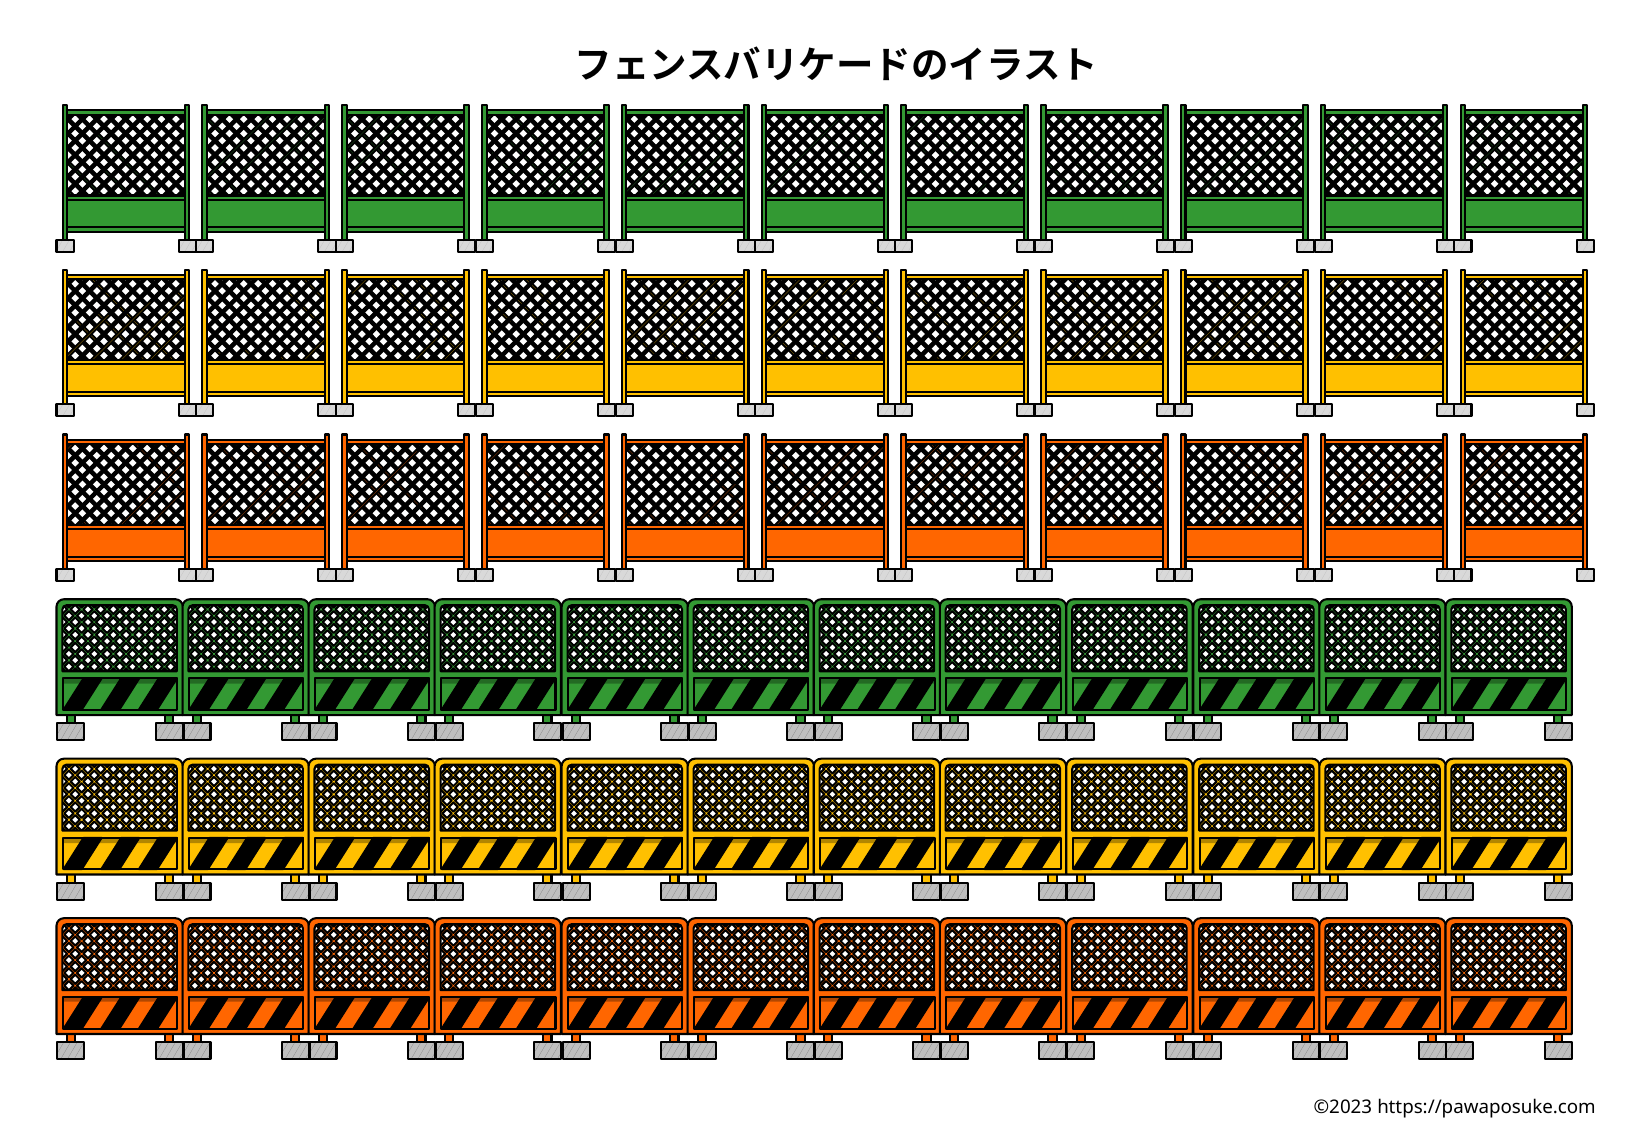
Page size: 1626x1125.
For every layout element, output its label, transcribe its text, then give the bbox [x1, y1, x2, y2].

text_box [56, 269, 1594, 417]
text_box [56, 598, 1573, 741]
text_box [56, 758, 1573, 901]
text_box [56, 917, 1573, 1060]
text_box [56, 434, 1594, 582]
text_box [56, 104, 1594, 252]
text_box フェンスバリケードのイラスト [559, 33, 1114, 93]
